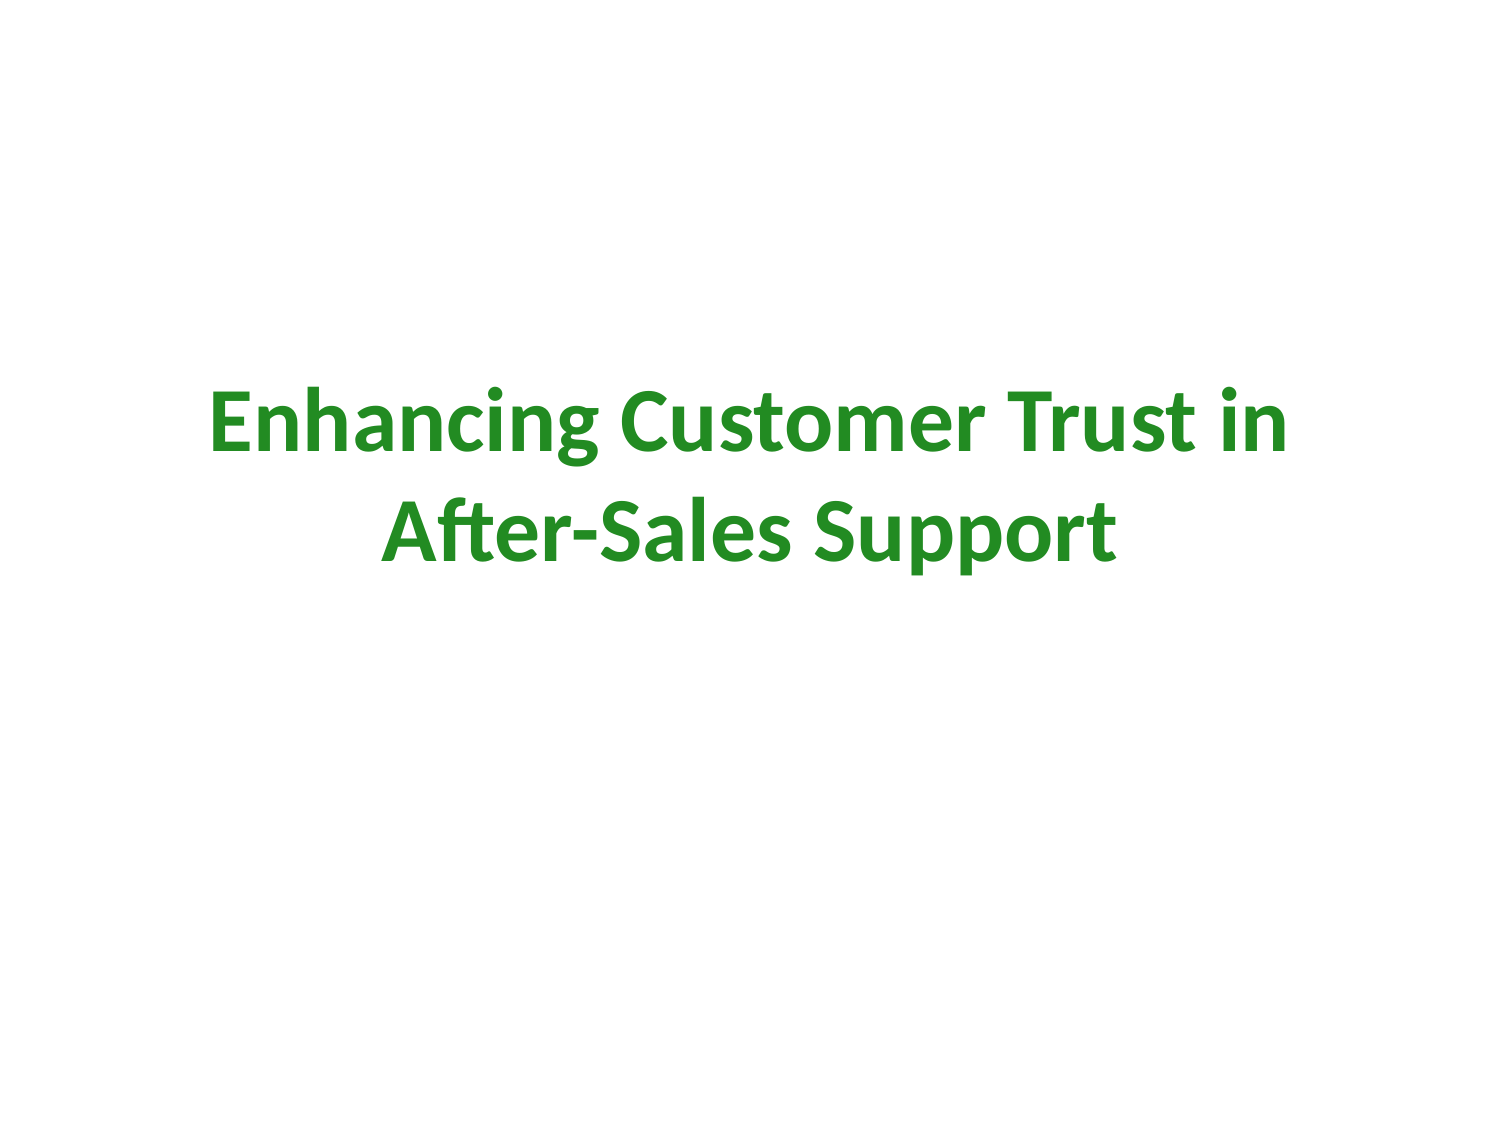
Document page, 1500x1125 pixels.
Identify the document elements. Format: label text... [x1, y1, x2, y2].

title Enhancing Customer Trust in After-Sales Support [112, 349, 1388, 591]
